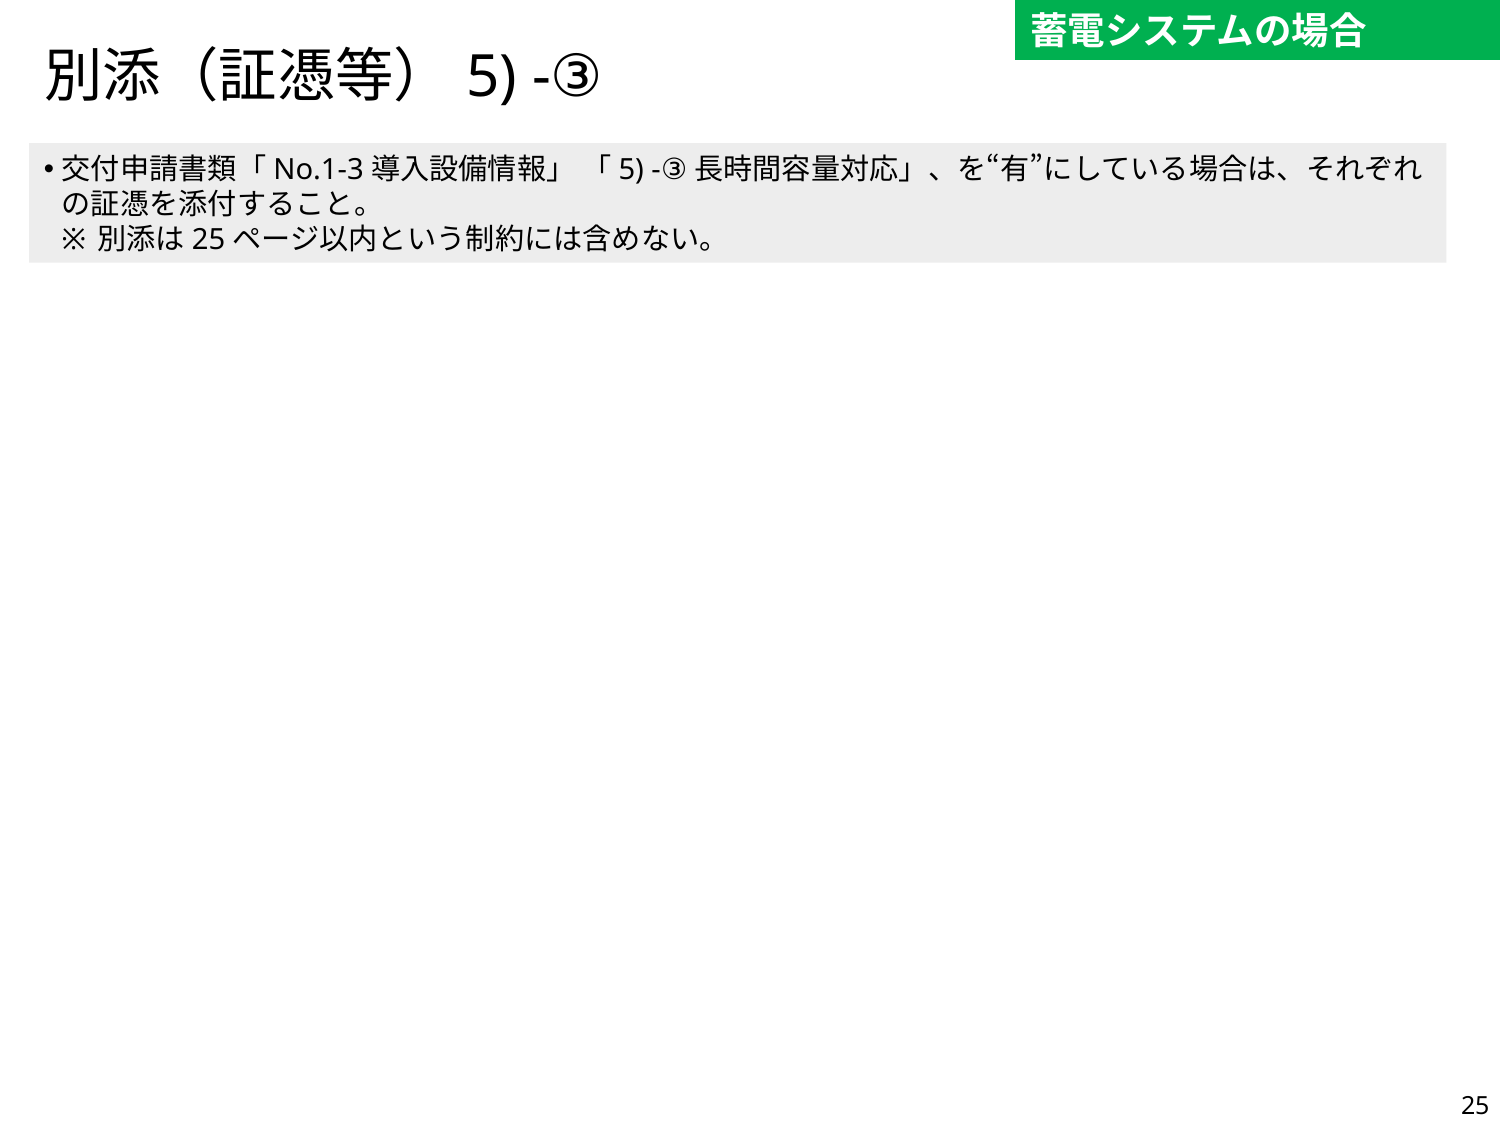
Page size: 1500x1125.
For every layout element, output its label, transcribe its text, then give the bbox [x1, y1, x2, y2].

text_box 蓄電システムの場合 [1015, 0, 1500, 60]
text_box 交付申請書類「No.1-3導入設備情報」 「5) -③長時間容量対応」、を“有”にしている場合は、それぞれの証憑を添付すること。 別添は25ページ以内という制約には含めない。 [29, 143, 1447, 263]
title 別添（証憑等）5) -③ [29, 33, 1447, 122]
